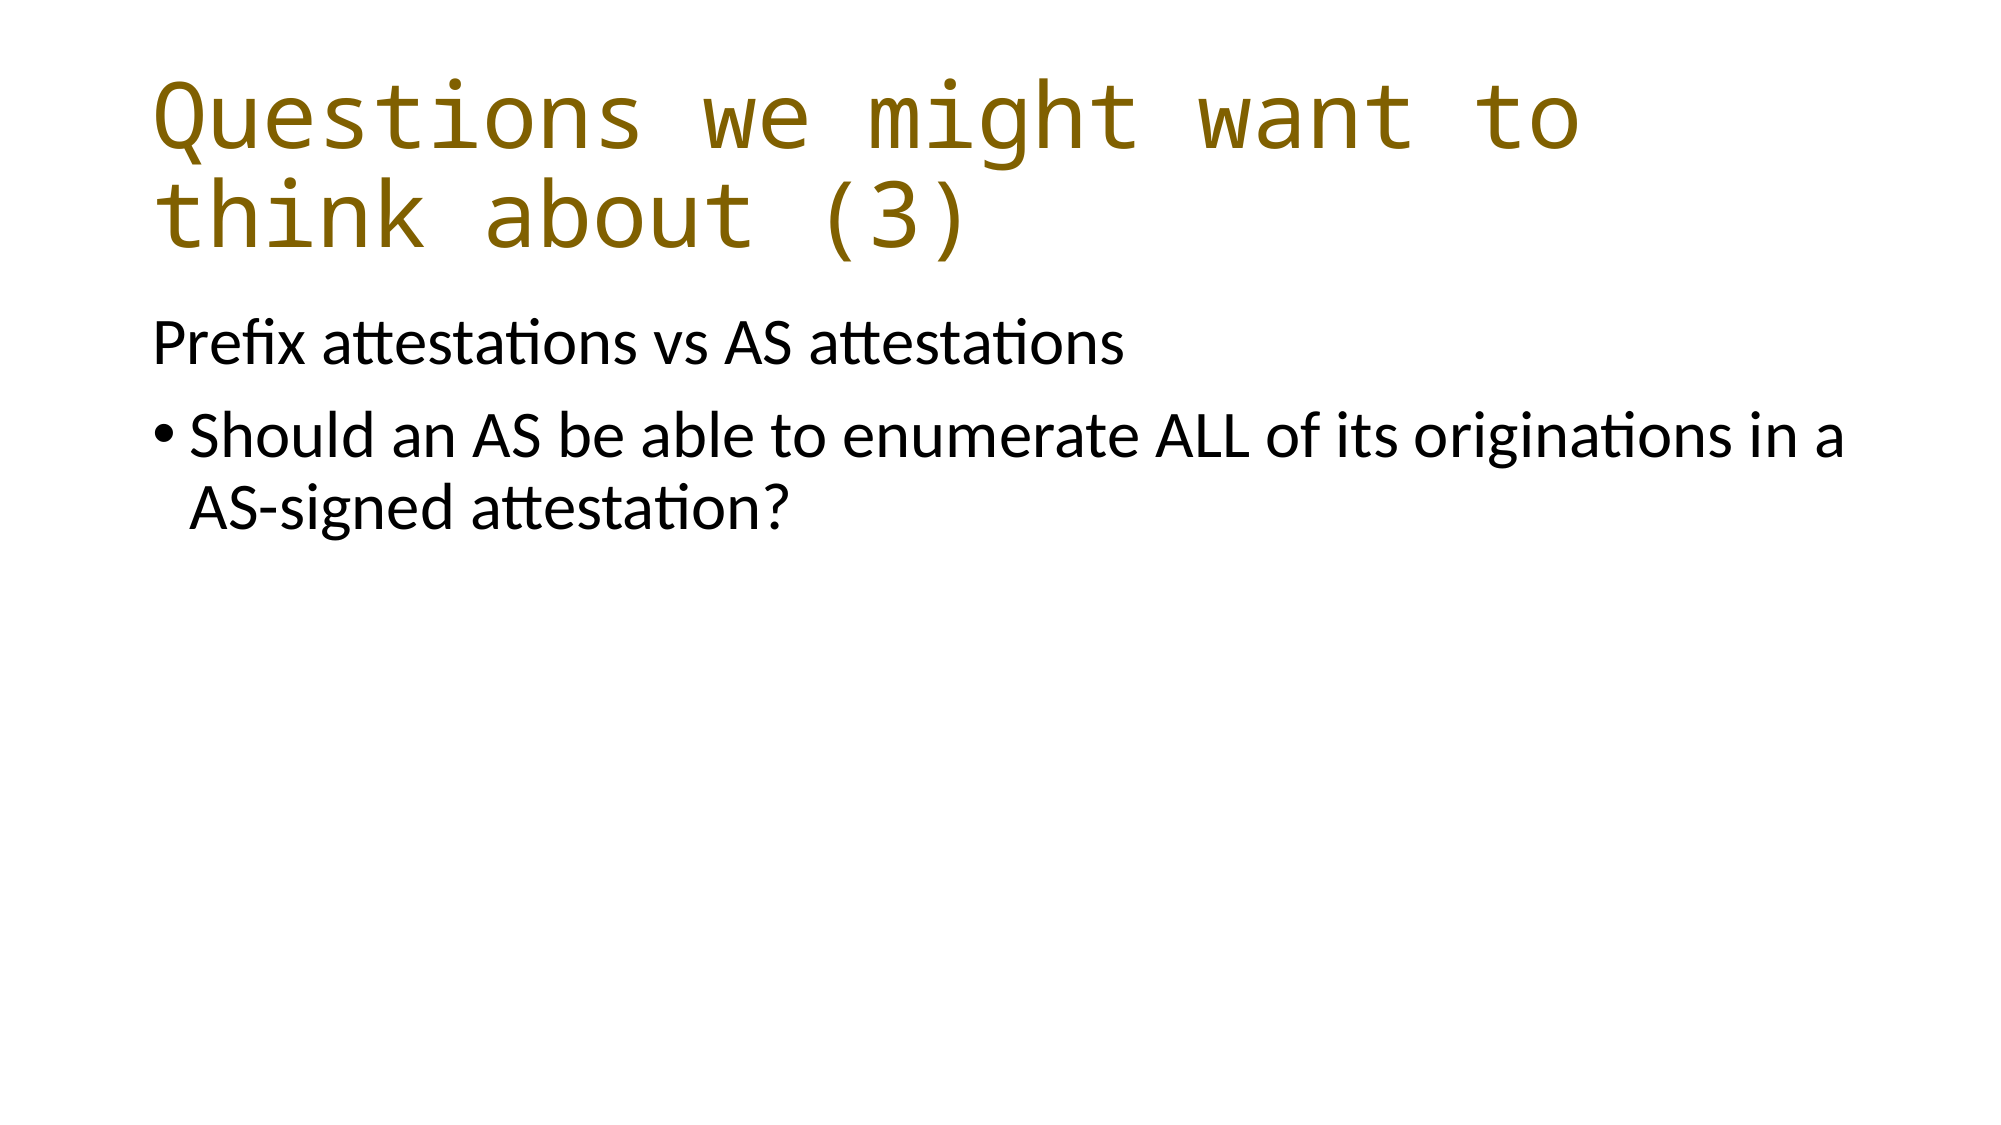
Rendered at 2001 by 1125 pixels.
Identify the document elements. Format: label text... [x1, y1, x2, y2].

title Questions we might want to think about (3) [137, 59, 1863, 278]
list Prefix attestations vs AS attestations Should an AS be able to enumerate ALL of its originations in a AS-signed attestation? [137, 299, 1863, 1014]
